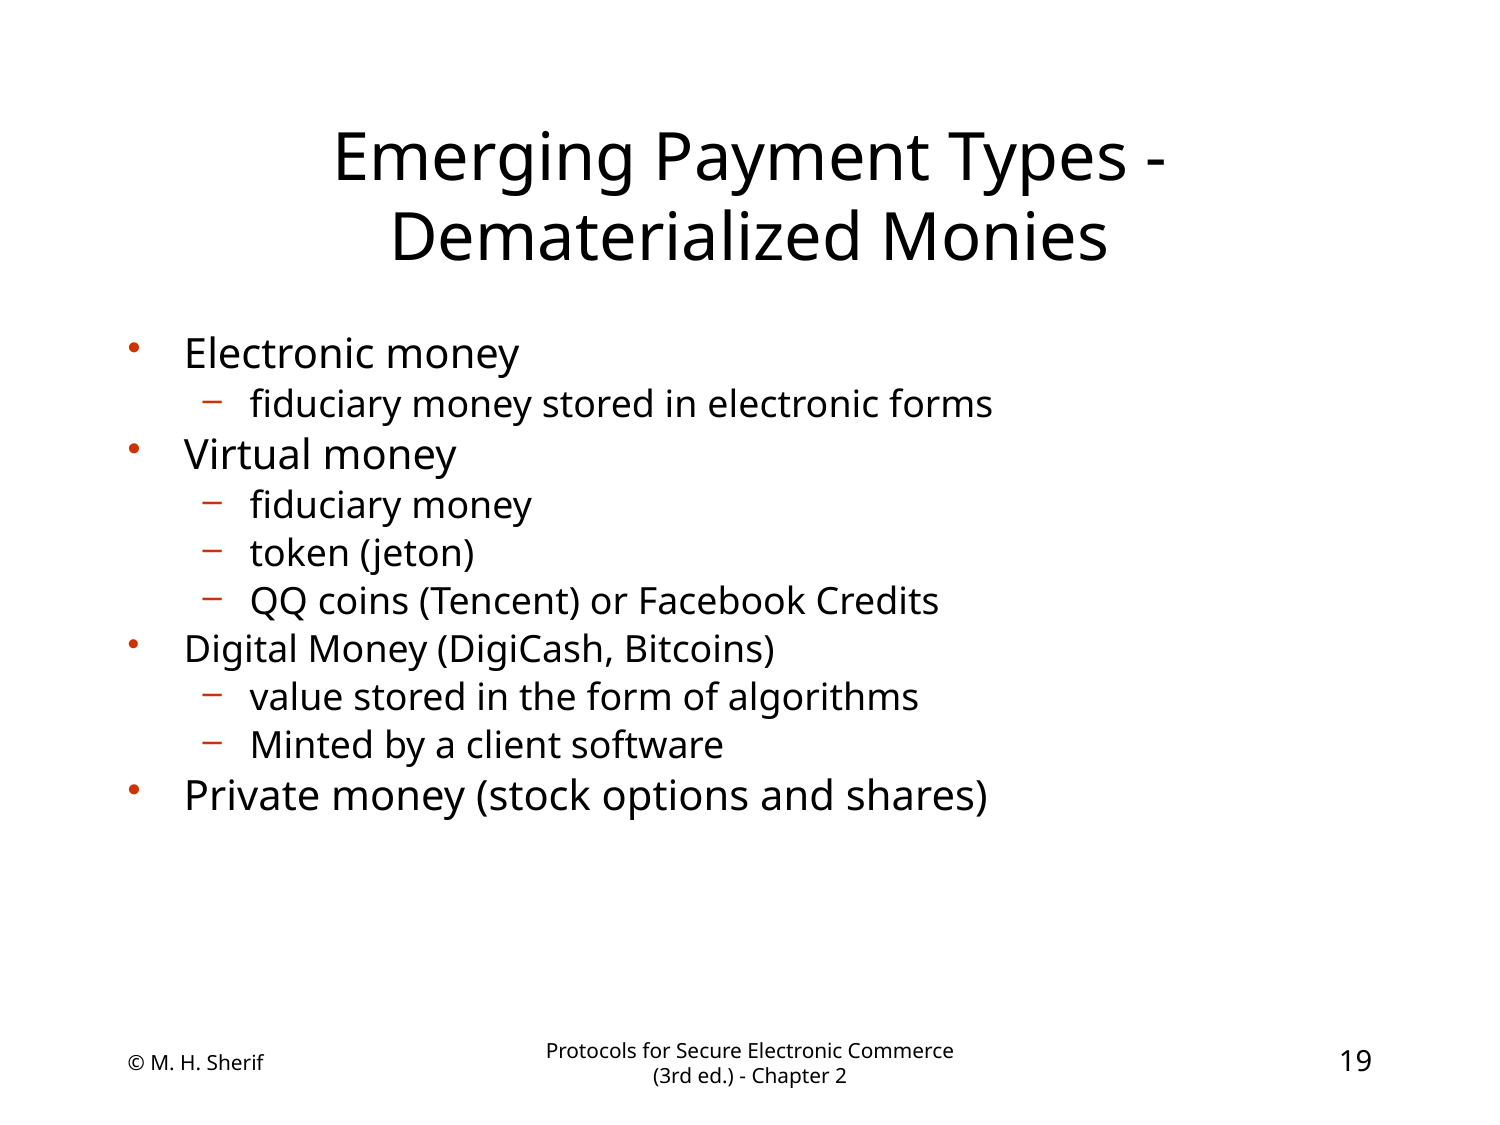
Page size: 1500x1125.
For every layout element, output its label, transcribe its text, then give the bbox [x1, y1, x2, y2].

footer Protocols for Secure Electronic Commerce (3rd ed.) - Chapter 2 [512, 1025, 988, 1100]
slide_number © M. H. Sherif [112, 1025, 425, 1100]
list Electronic money fiduciary money stored in electronic forms Virtual money fiduciary money token (jeton) QQ coins (Tencent) or Facebook Credits Digital Money (DigiCash, Bitcoins) value stored in the form of algorithms Minted by a client software Private money (stock options and shares) [112, 324, 1388, 1000]
title Emerging Payment Types - Dematerialized Monies [112, 99, 1388, 288]
slide_number 19 [1074, 1025, 1388, 1100]
